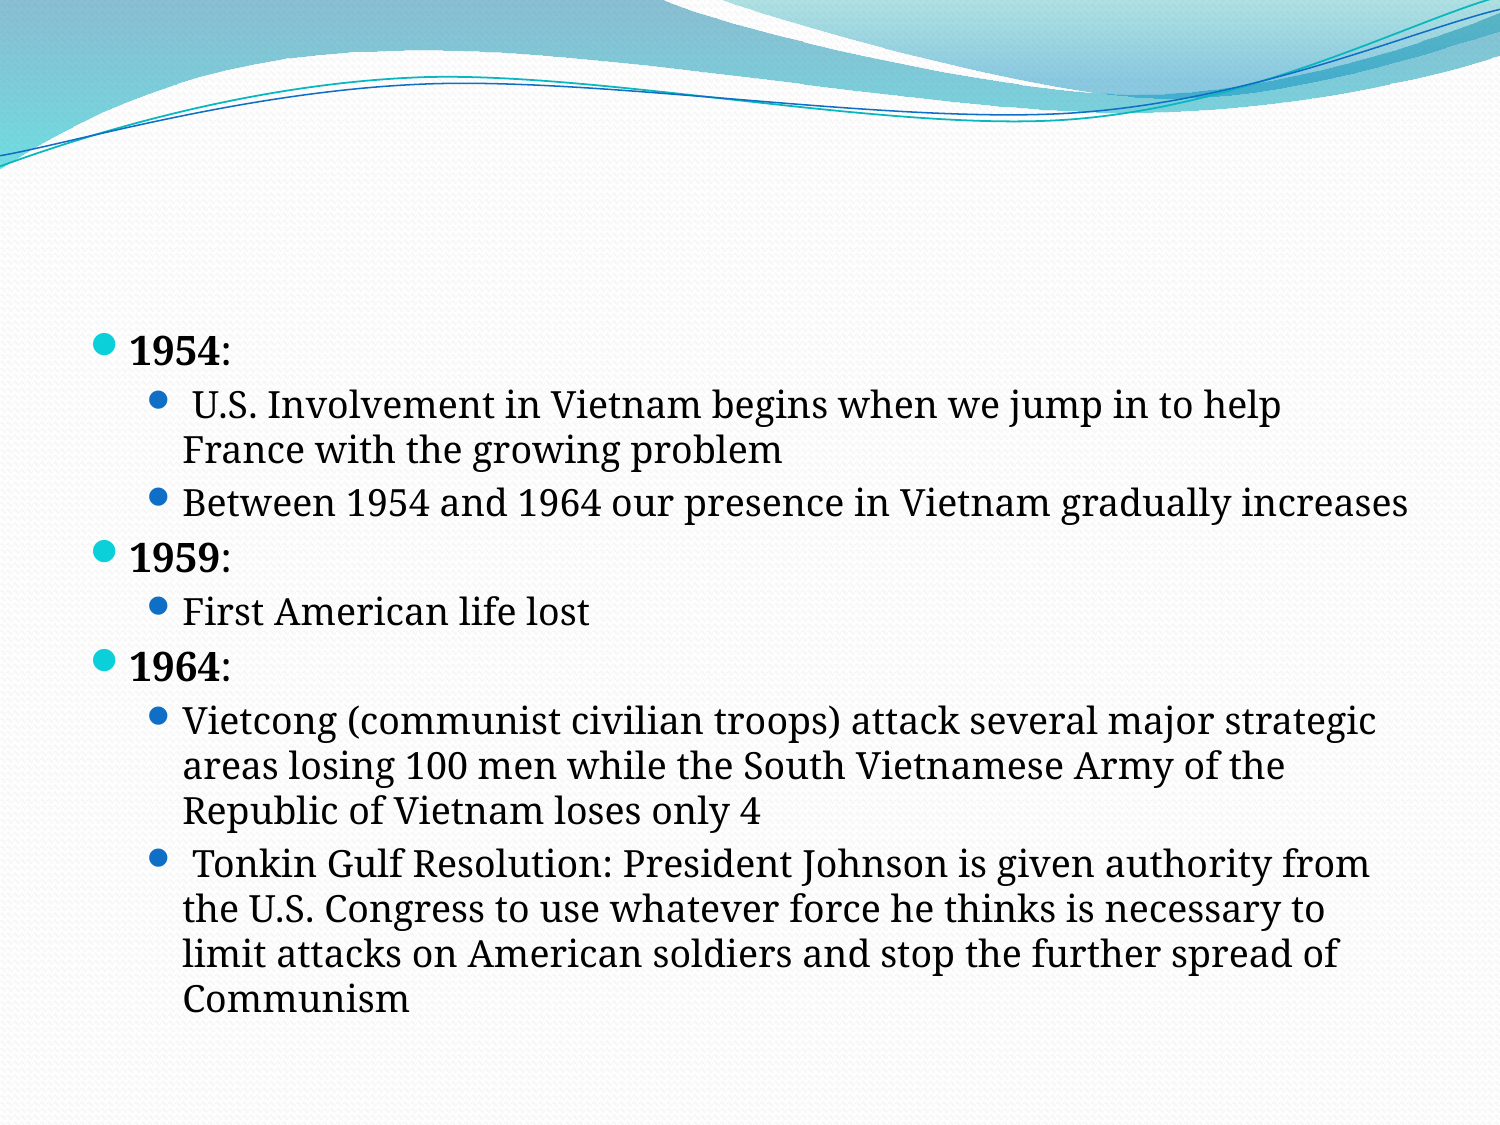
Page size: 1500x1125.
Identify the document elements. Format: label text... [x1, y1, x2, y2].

list 1954: U.S. Involvement in Vietnam begins when we jump in to help France with the growing problem Between 1954 and 1964 our presence in Vietnam gradually increases 1959: First American life lost 1964: Vietcong (communist civilian troops) attack several major strategic areas losing 100 men while the South Vietnamese Army of the Republic of Vietnam loses only 4 Tonkin Gulf Resolution: President Johnson is given authority from the U.S. Congress to use whatever force he thinks is necessary to limit attacks on American soldiers and stop the further spread of Communism [75, 317, 1425, 1038]
